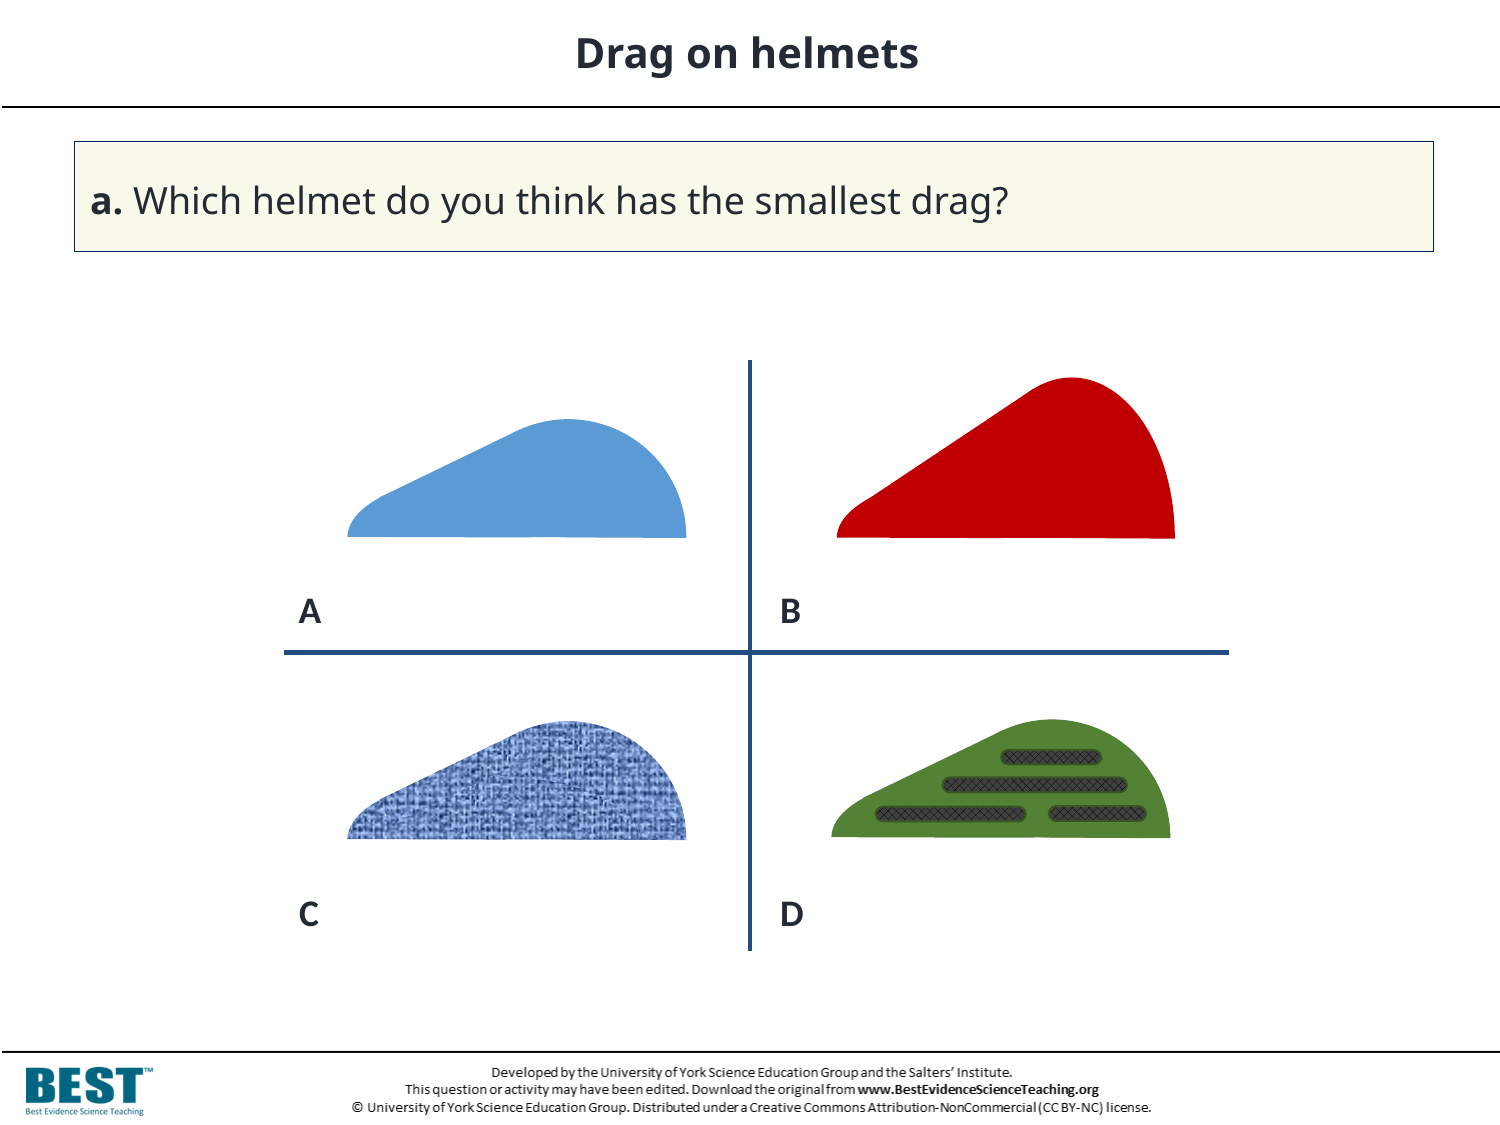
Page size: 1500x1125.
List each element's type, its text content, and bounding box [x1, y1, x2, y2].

picture [2, 106, 1500, 1125]
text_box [347, 419, 687, 656]
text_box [831, 719, 1171, 956]
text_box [836, 377, 1175, 699]
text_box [283, 360, 1229, 951]
text_box Drag on helmets [23, 4, 1471, 99]
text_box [347, 721, 687, 958]
